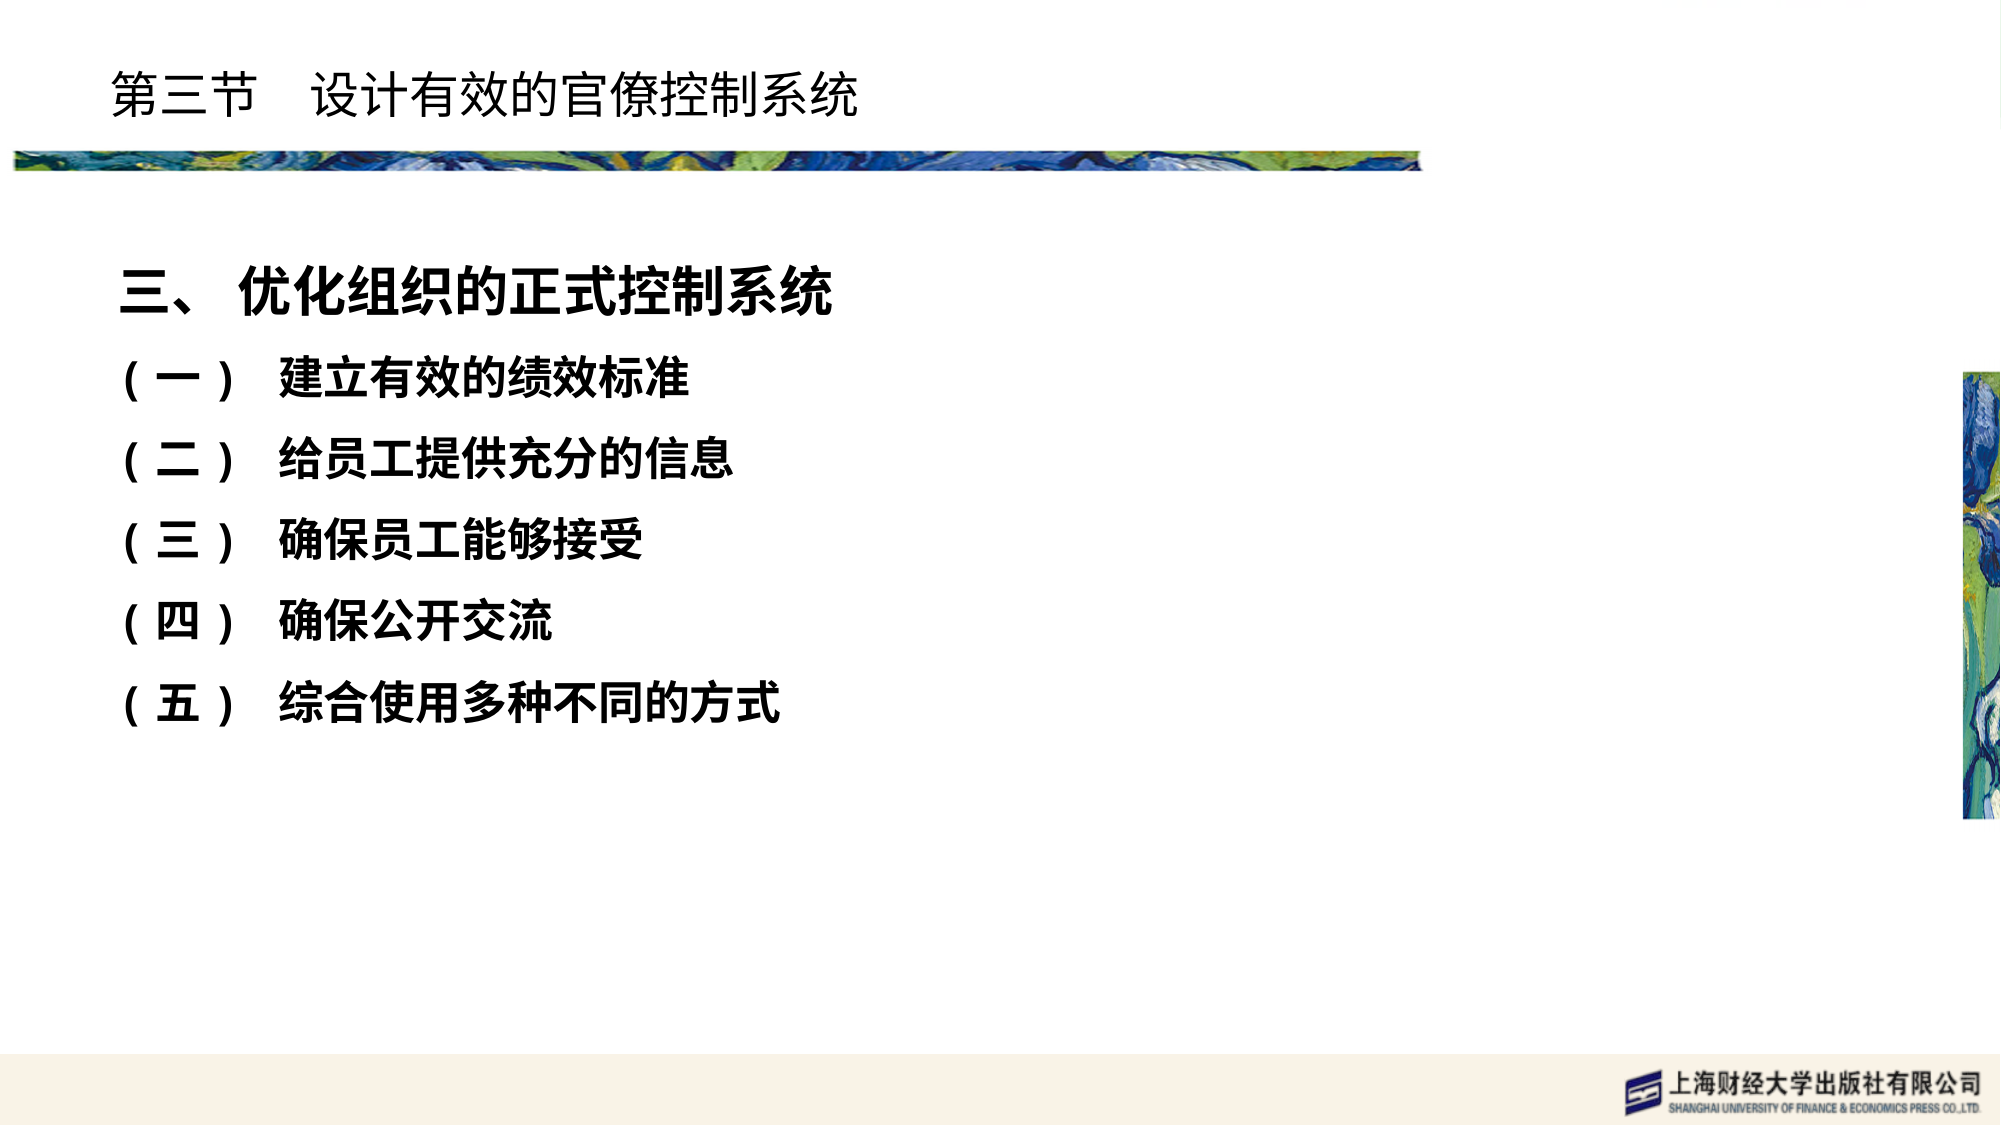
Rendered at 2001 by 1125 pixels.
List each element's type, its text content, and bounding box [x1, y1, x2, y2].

list 三、 优化组织的正式控制系统 (一) 建立有效的绩效标准 (二) 给员工提供充分的信息 (三) 确保员工能够接受 (四) 确保公开交流 (五) 综合使用多种不同的方式 [102, 233, 1898, 1032]
picture [0, 0, 2001, 1125]
title 第三节 设计有效的官僚控制系统 [94, 42, 1451, 146]
